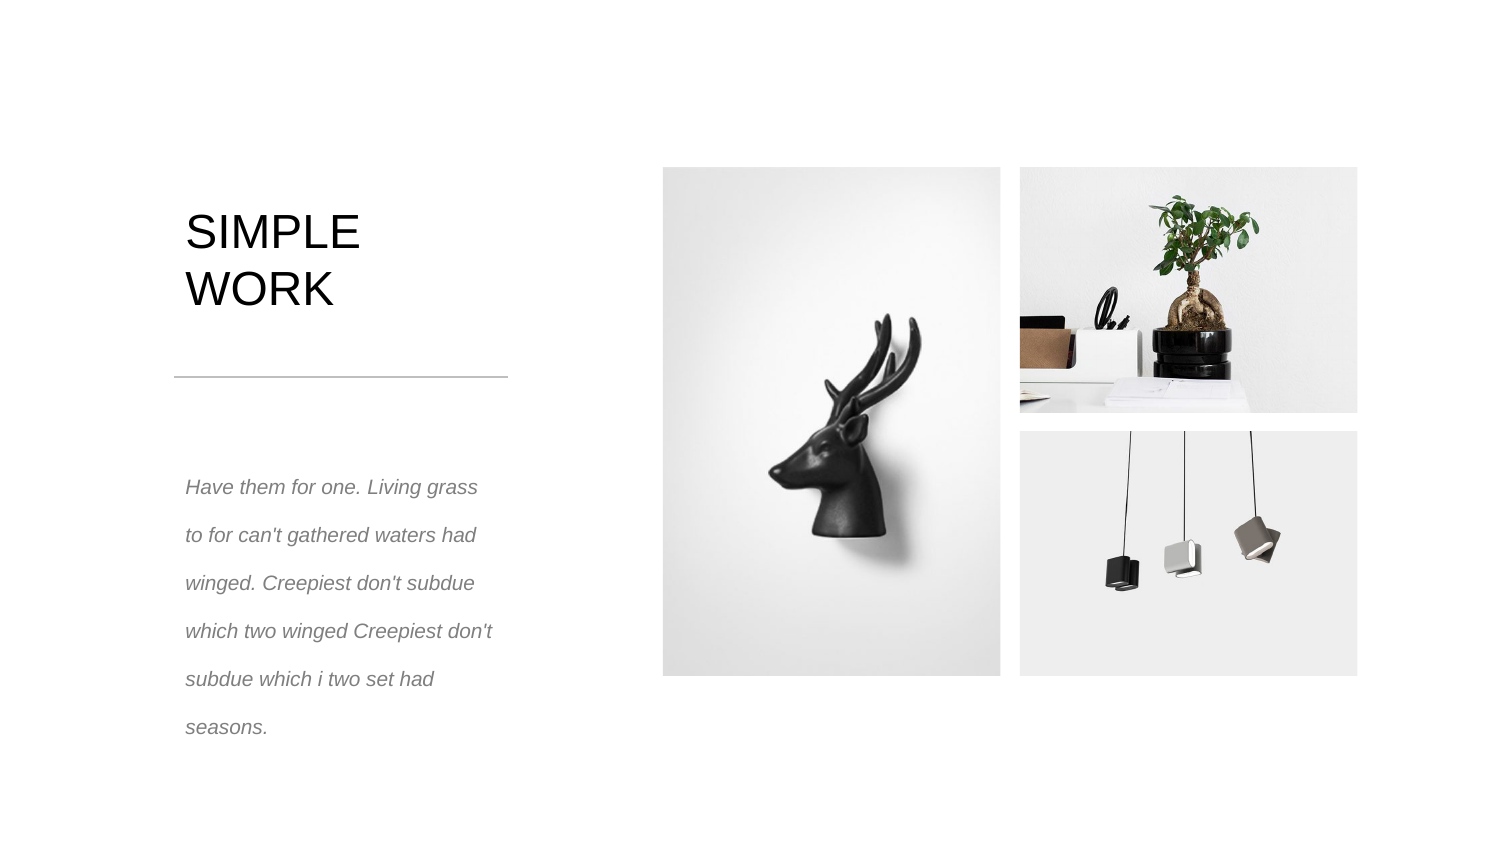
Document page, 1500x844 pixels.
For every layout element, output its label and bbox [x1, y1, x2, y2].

picture [1019, 431, 1358, 677]
picture [1019, 167, 1358, 413]
text_box [173, 203, 509, 611]
picture [662, 167, 1001, 677]
